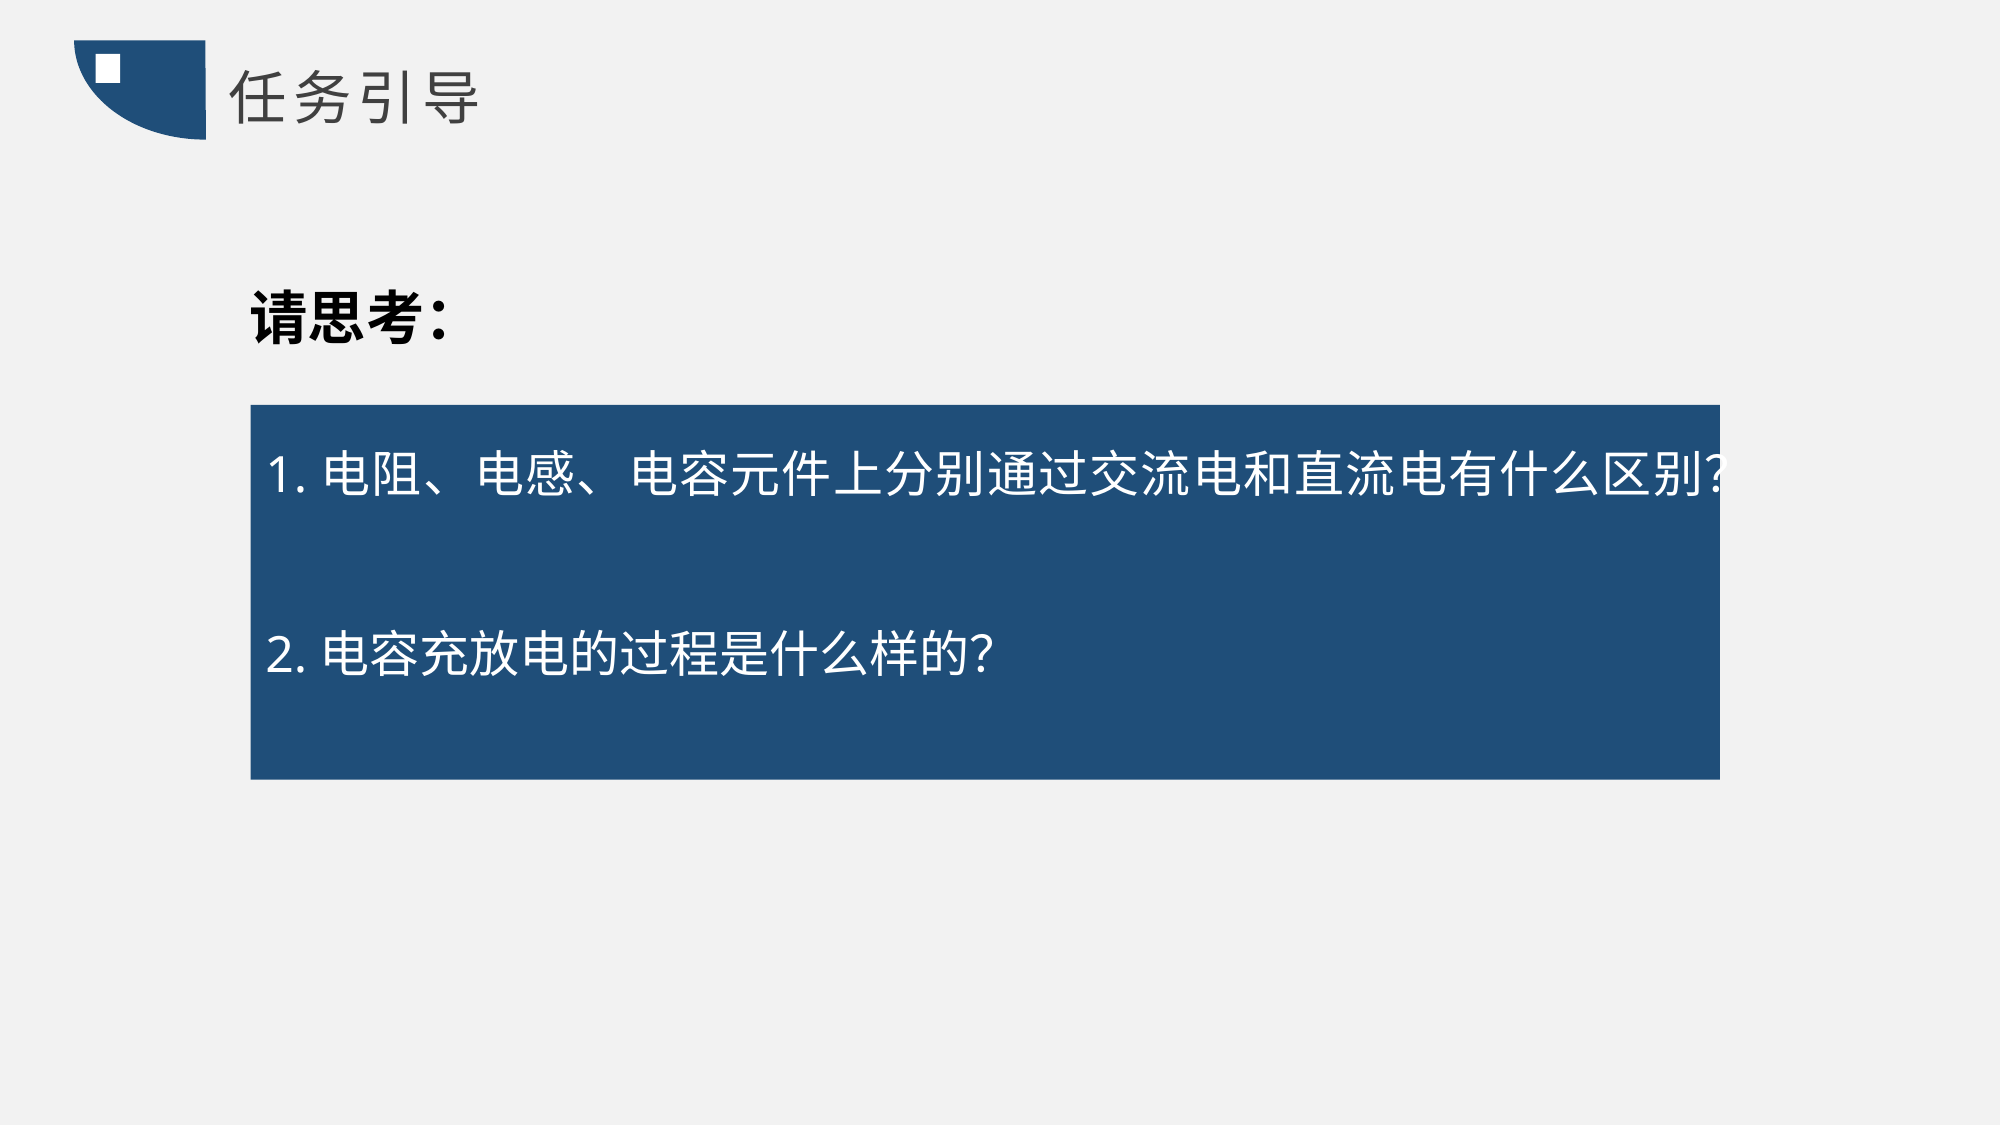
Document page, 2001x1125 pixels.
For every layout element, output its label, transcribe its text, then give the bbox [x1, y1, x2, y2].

text_box 1.电阻、电感、电容元件上分别通过交流电和直流电有什么区别？ 2.电容充放电的过程是什么样的？ [250, 404, 1720, 780]
text_box 请思考： [235, 239, 1705, 359]
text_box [74, 0, 815, 140]
